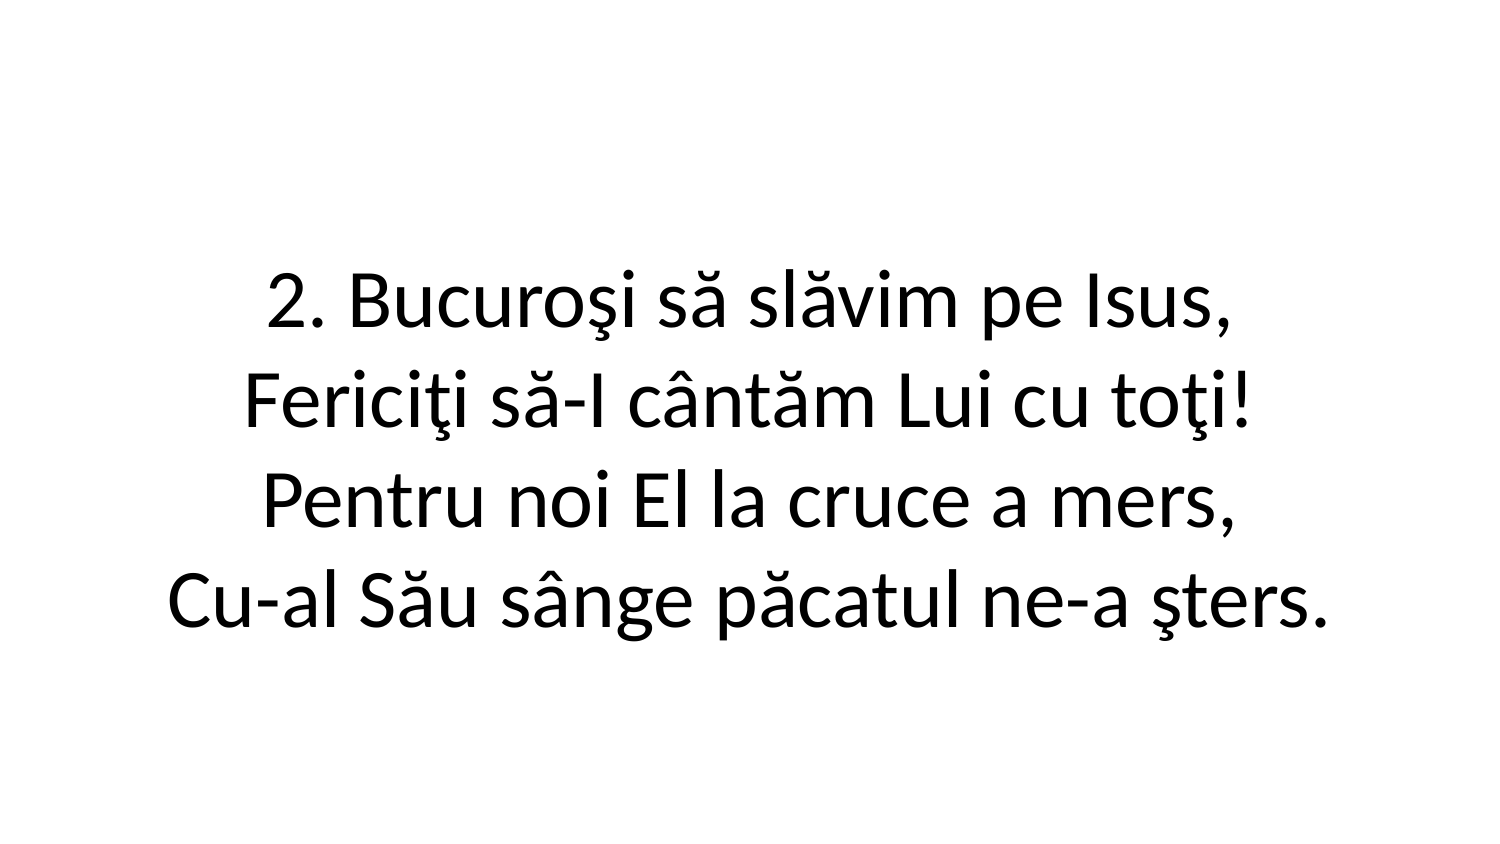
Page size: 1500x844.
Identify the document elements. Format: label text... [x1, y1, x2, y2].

text_box 2. Bucuroşi să slăvim pe Isus, Fericiţi să-I cântăm Lui cu toţi! Pentru noi El la cruce a mers, Cu-al Său sânge păcatul ne-a şters. [152, 192, 1348, 652]
